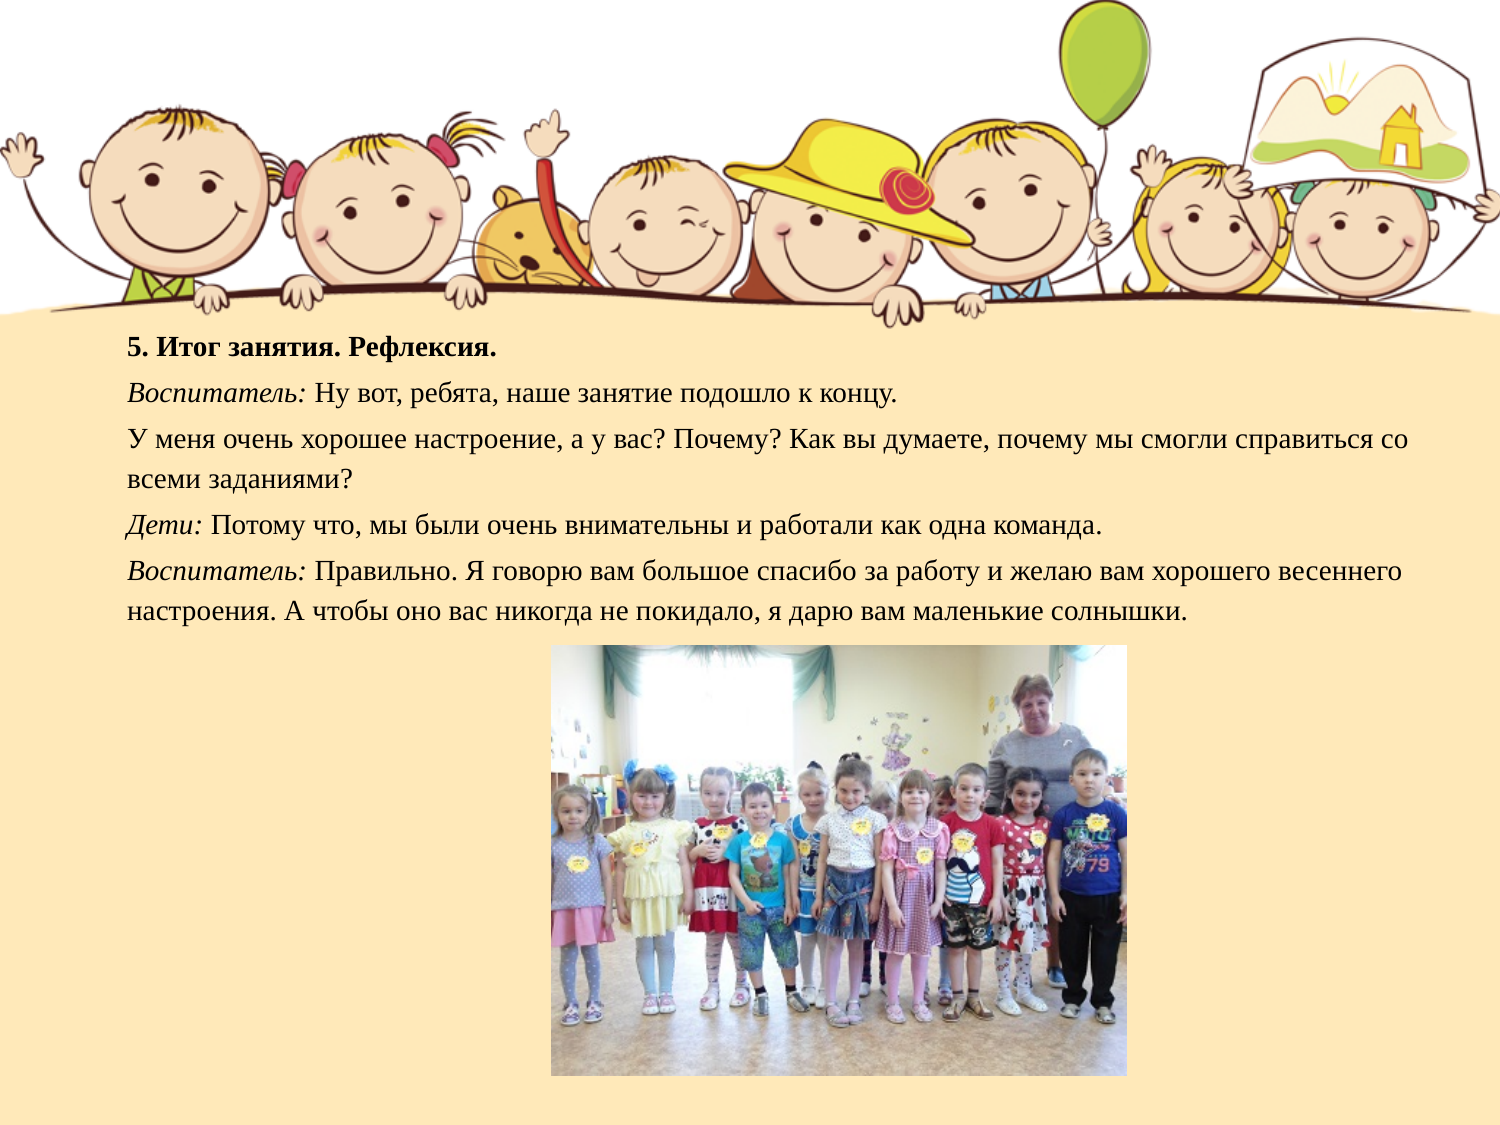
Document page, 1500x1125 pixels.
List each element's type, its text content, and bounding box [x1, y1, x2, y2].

picture [0, 0, 1500, 1125]
list 5. Итог занятия. Рефлексия. Воспитатель: Ну вот, ребята, наше занятие подошло к концу. У меня очень хорошее настроение, а у вас? Почему? Как вы думаете, почему мы смогли справиться со всеми заданиями? Дети: Потому что, мы были очень внимательны и работали как одна команда. Воспитатель: Правильно. Я говорю вам большое спасибо за работу и желаю вам хорошего весеннего настроения. А чтобы оно вас никогда не покидало, я дарю вам маленькие солнышки. [111, 314, 1426, 1006]
